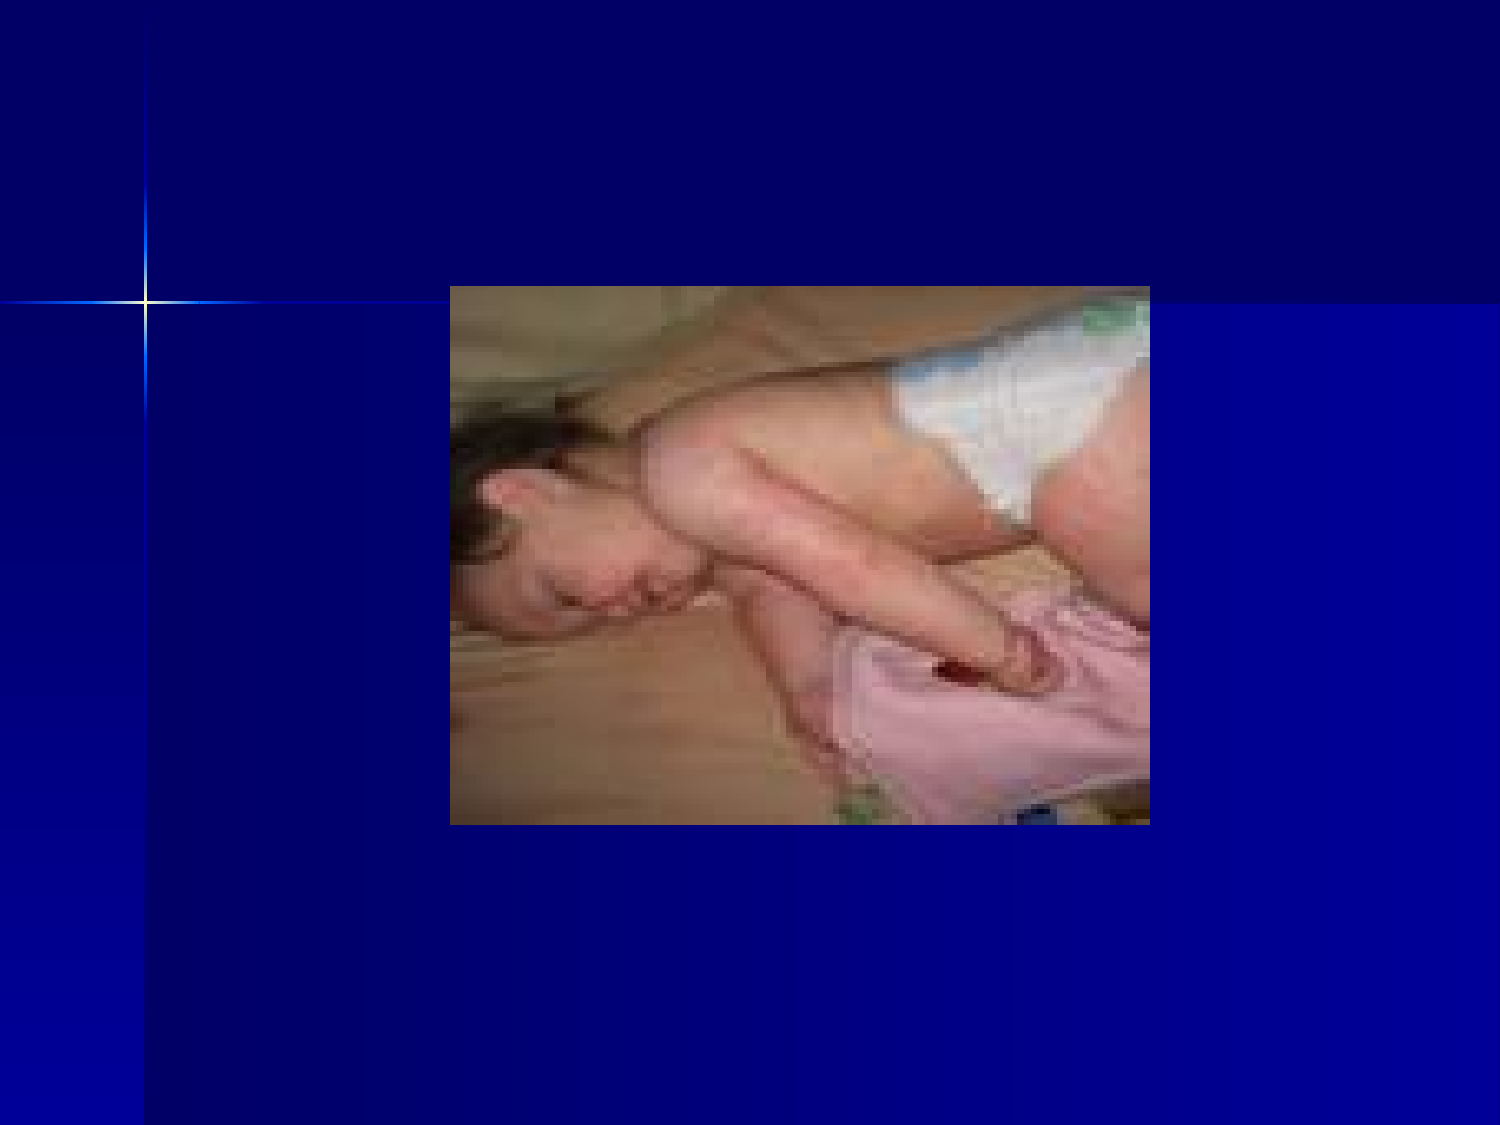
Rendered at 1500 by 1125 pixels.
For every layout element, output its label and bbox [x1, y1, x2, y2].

picture [449, 286, 1151, 826]
